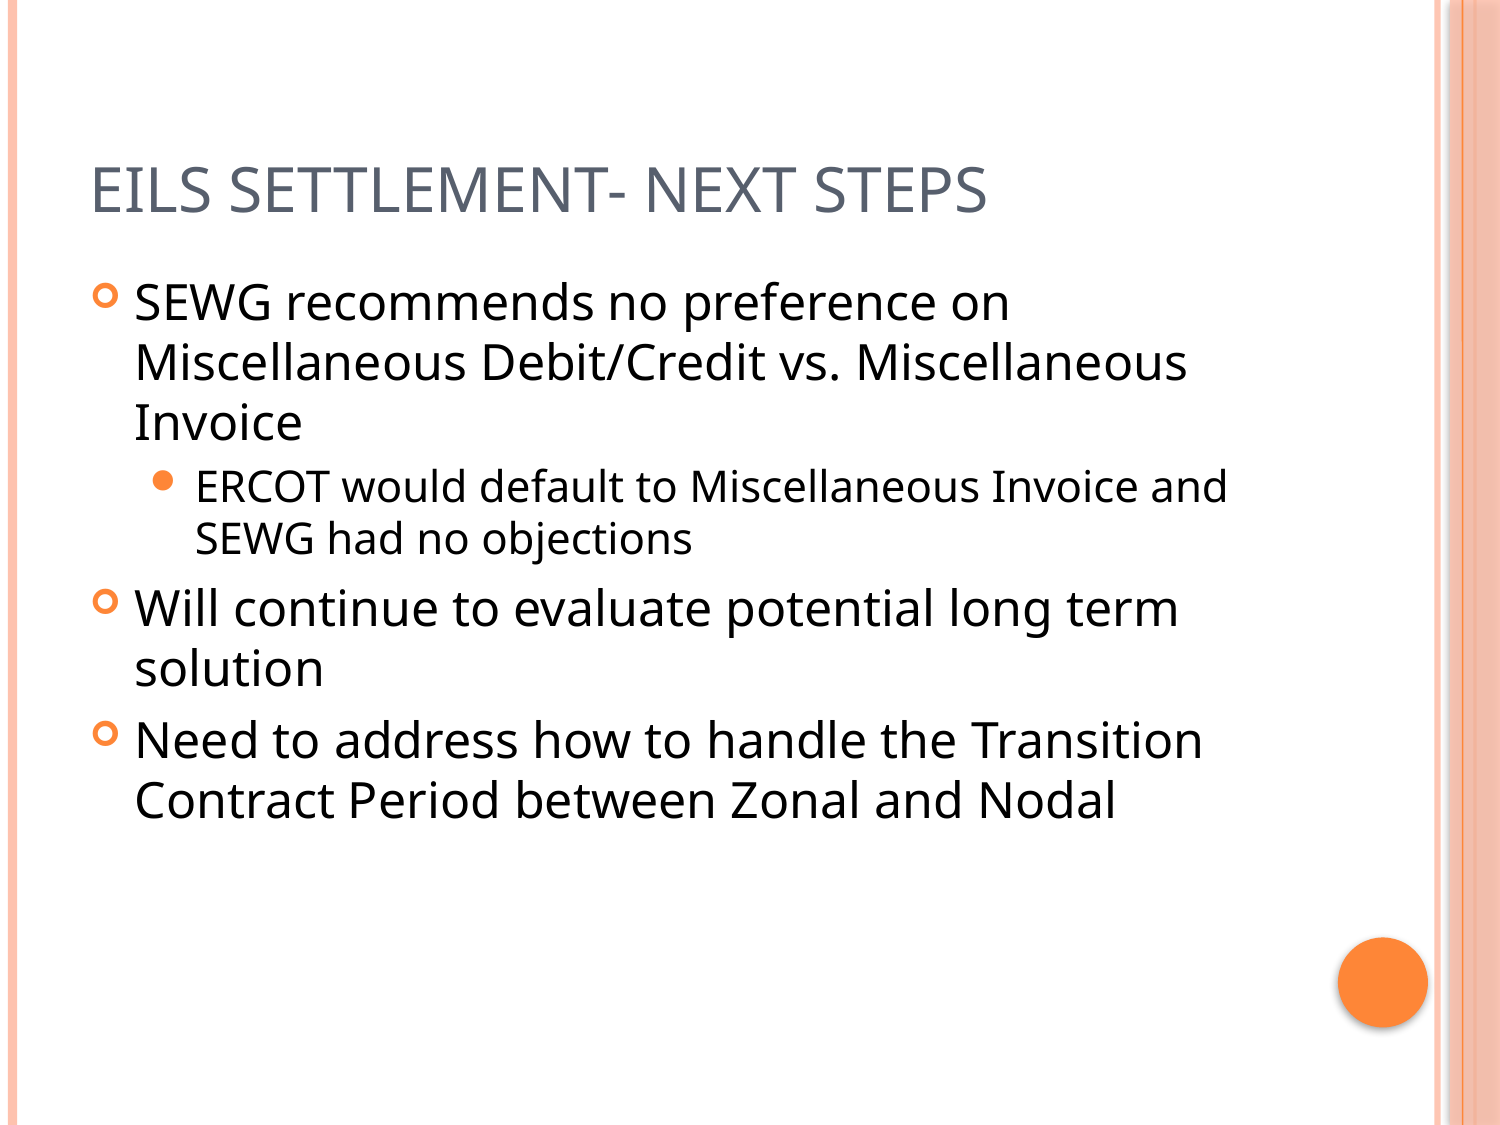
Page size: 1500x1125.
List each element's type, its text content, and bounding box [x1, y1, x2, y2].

list SEWG recommends no preference on Miscellaneous Debit/Credit vs. Miscellaneous Invoice ERCOT would default to Miscellaneous Invoice and SEWG had no objections Will continue to evaluate potential long term solution Need to address how to handle the Transition Contract Period between Zonal and Nodal [75, 262, 1300, 1062]
title EILS Settlement- Next Steps [75, 45, 1300, 233]
